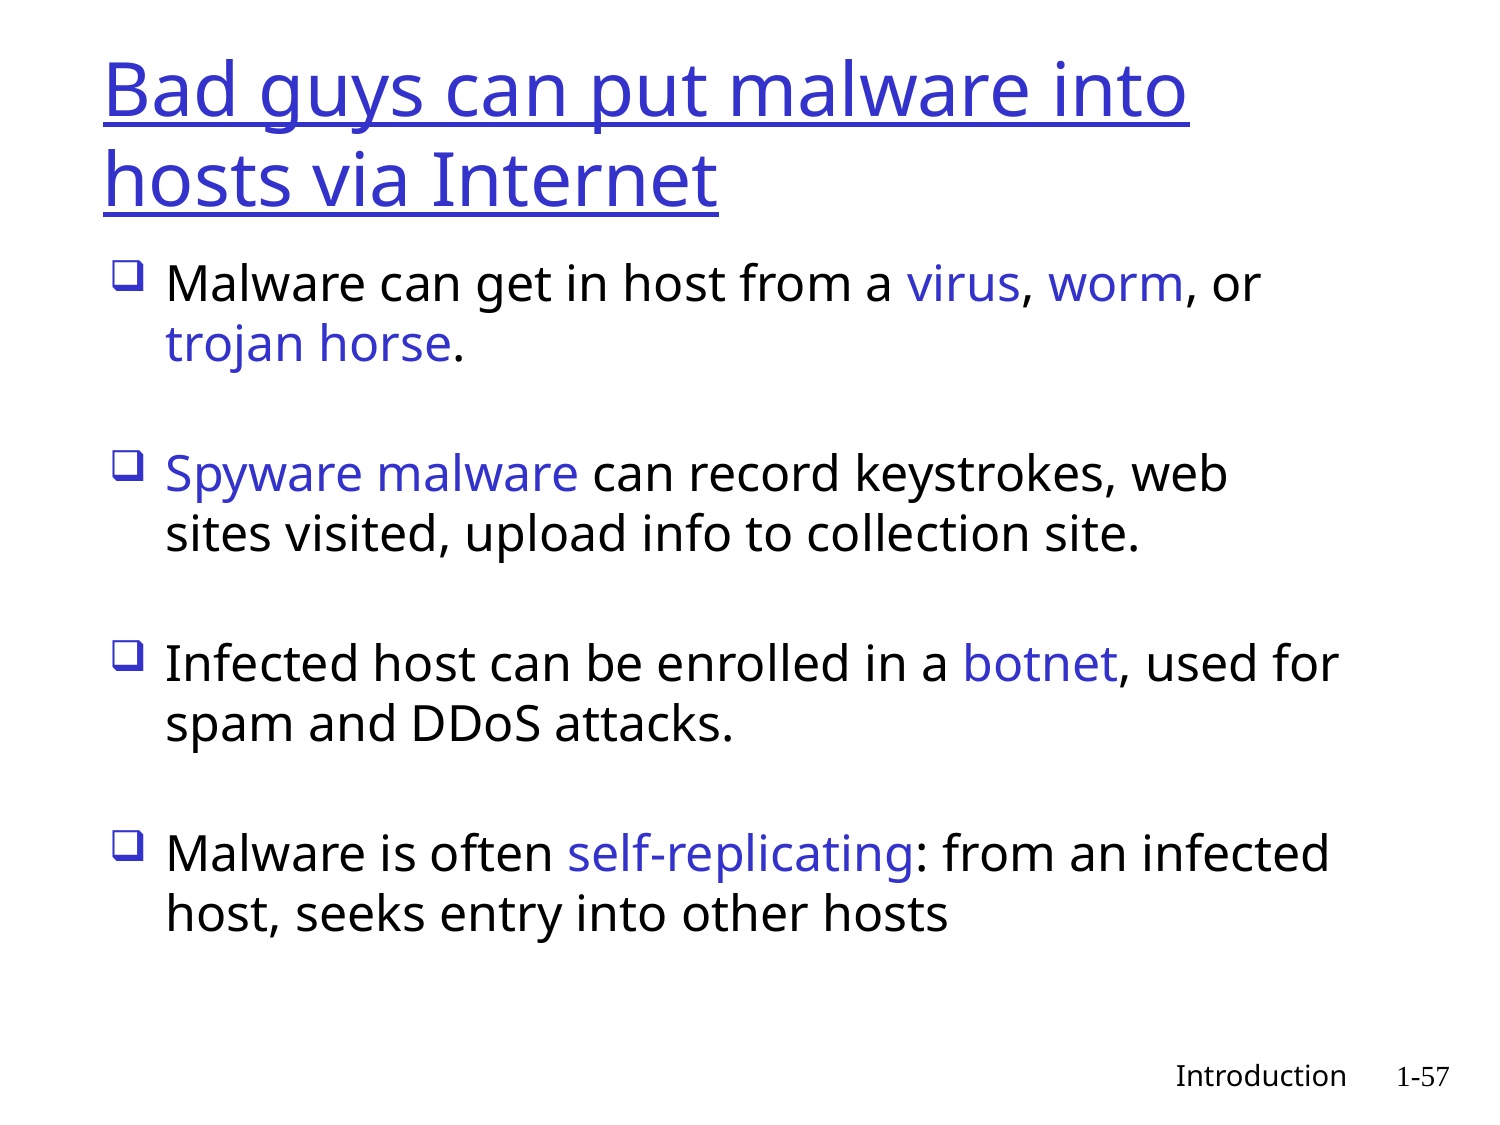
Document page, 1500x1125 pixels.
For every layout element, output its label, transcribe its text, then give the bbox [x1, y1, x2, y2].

list Malware can get in host from a virus, worm, or trojan horse. Spyware malware can record keystrokes, web sites visited, upload info to collection site. Infected host can be enrolled in a botnet, used for spam and DDoS attacks. Malware is often self-replicating: from an infected host, seeks entry into other hosts [93, 243, 1360, 1028]
footer Introduction [887, 1049, 1362, 1125]
title Bad guys can put malware into hosts via Internet [87, 37, 1363, 226]
slide_number 1-57 [1362, 1049, 1466, 1125]
